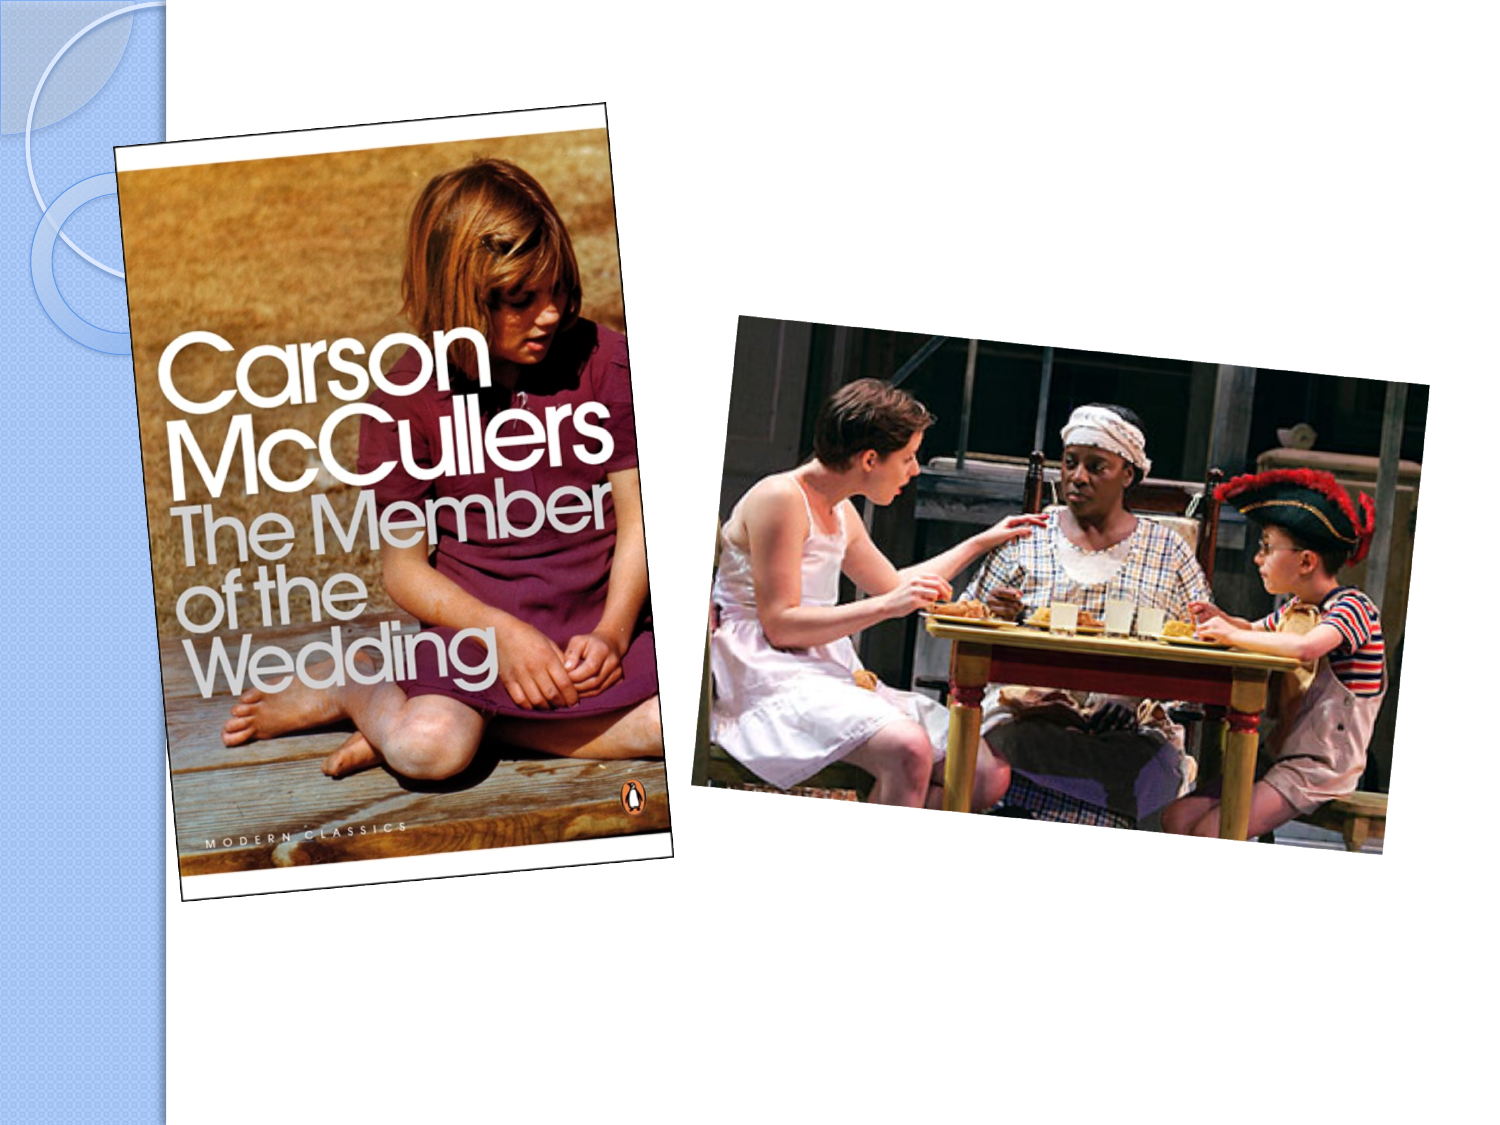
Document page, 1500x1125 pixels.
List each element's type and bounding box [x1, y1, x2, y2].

picture [113, 103, 674, 901]
picture [692, 316, 1429, 854]
